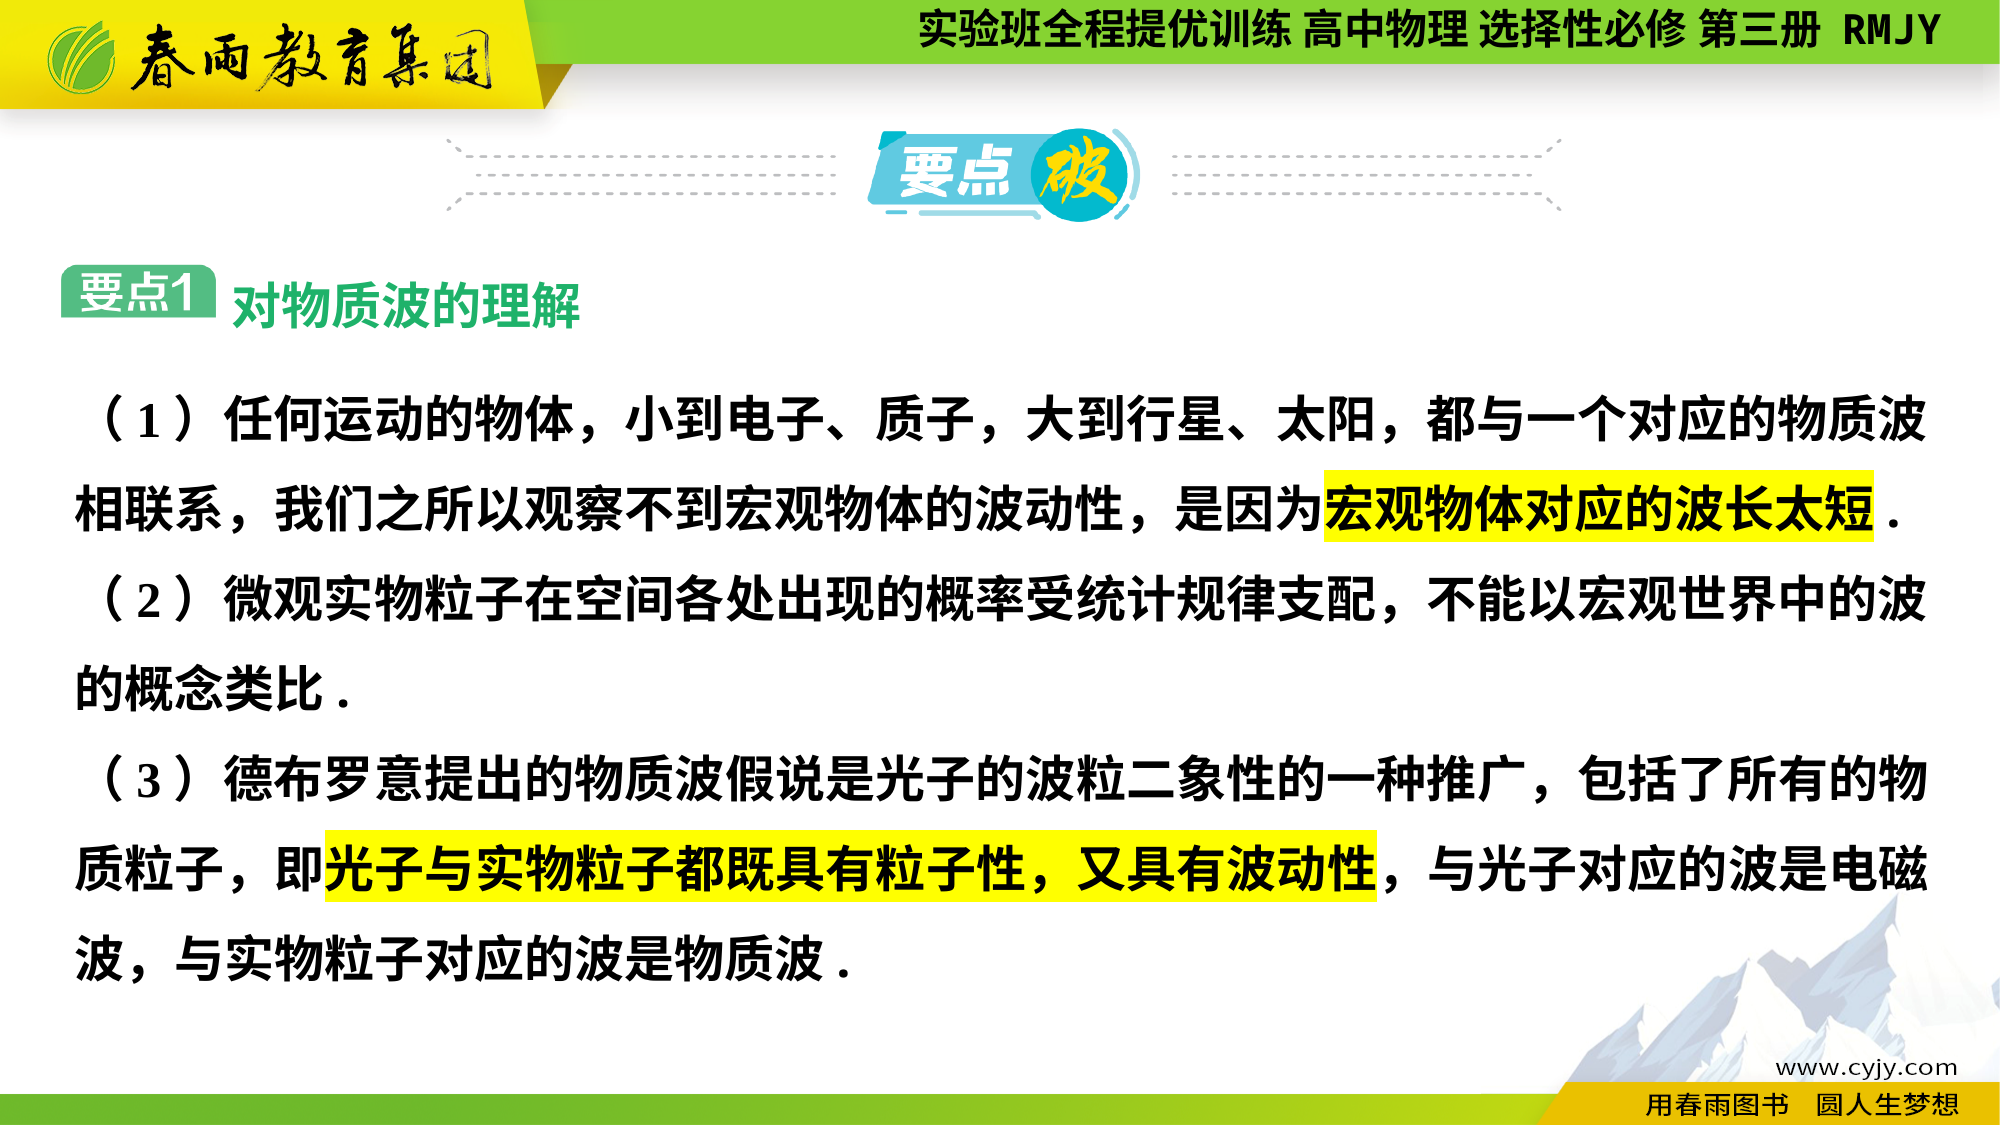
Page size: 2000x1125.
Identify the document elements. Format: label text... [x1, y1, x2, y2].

picture [0, 0, 2000, 1125]
list （1）任何运动的物体，小到电子、质子，大到行星、太阳，都与一个对应的物质波相联系，我们之所以观察不到宏观物体的波动性，是因为宏观物体对应的波长太短. （2）微观实物粒子在空间各处出现的概率受统计规律支配，不能以宏观世界中的波的概念类比. （3）德布罗意提出的物质波假说是光子的波粒二象性的一种推广，包括了所有的物质粒子，即光子与实物粒子都既具有粒子性，又具有波动性，与光子对应的波是电磁波，与实物粒子对应的波是物质波. [59, 350, 1944, 990]
text_box 对物质波的理解 [216, 237, 1944, 343]
